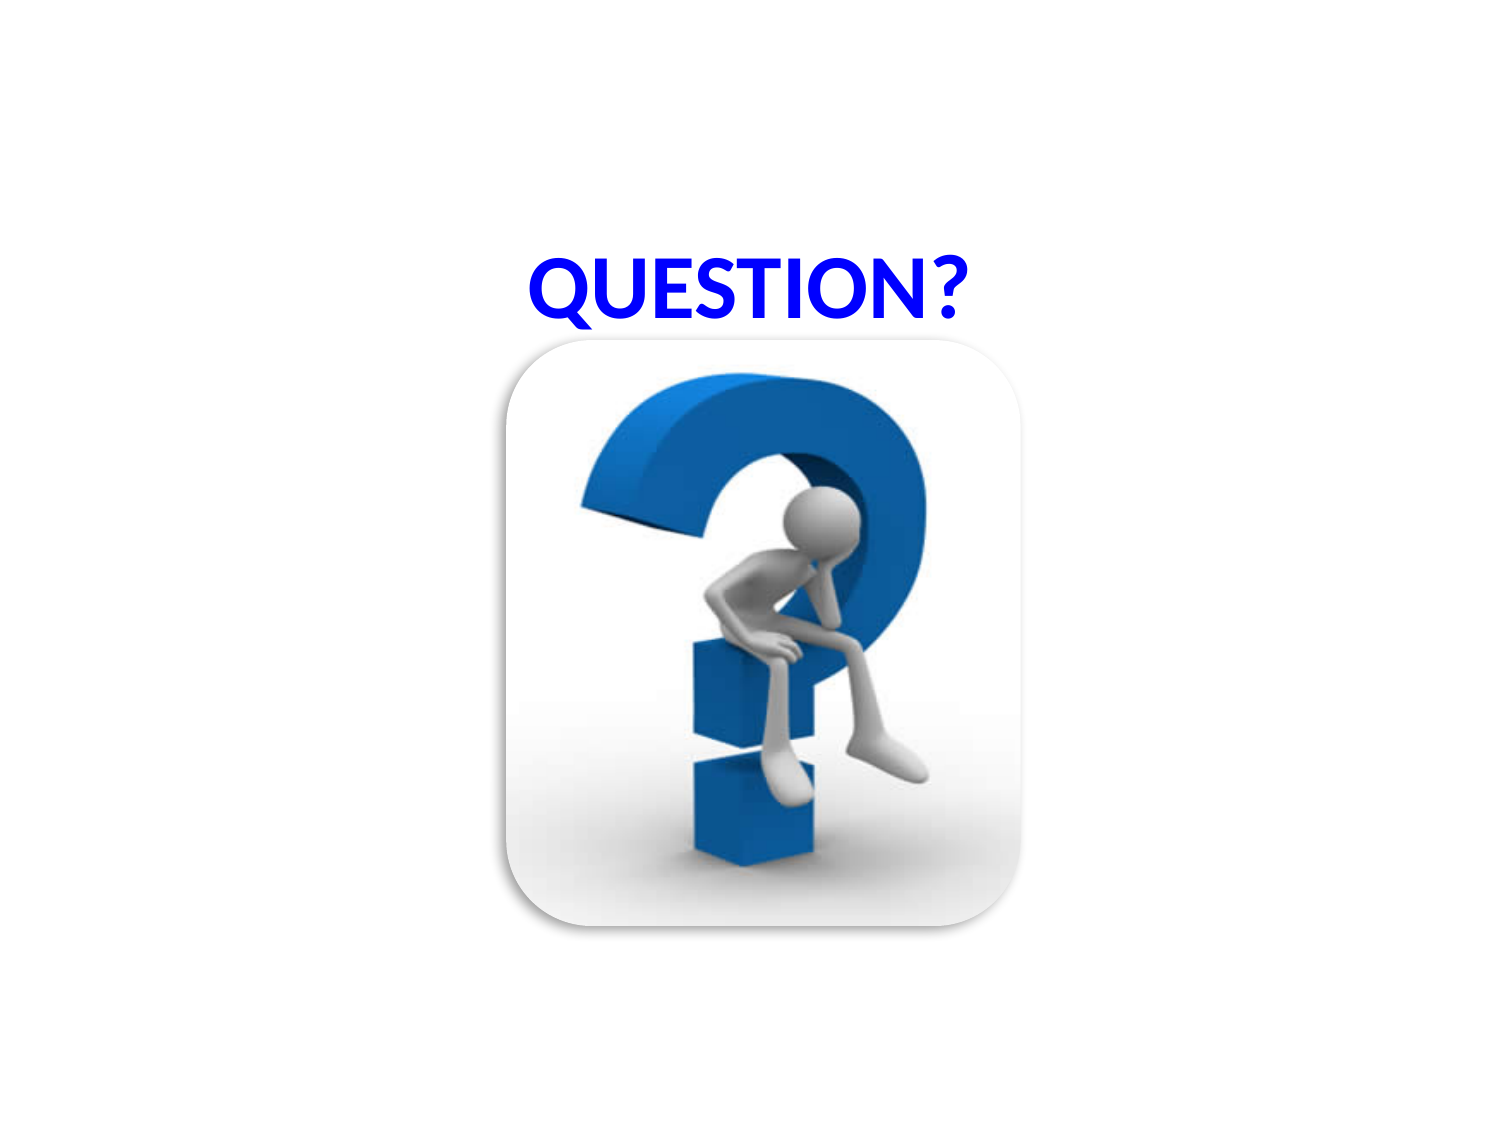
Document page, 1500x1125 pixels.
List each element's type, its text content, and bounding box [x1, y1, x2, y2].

picture [505, 339, 1021, 927]
text_box QUESTION? [0, 219, 1500, 345]
